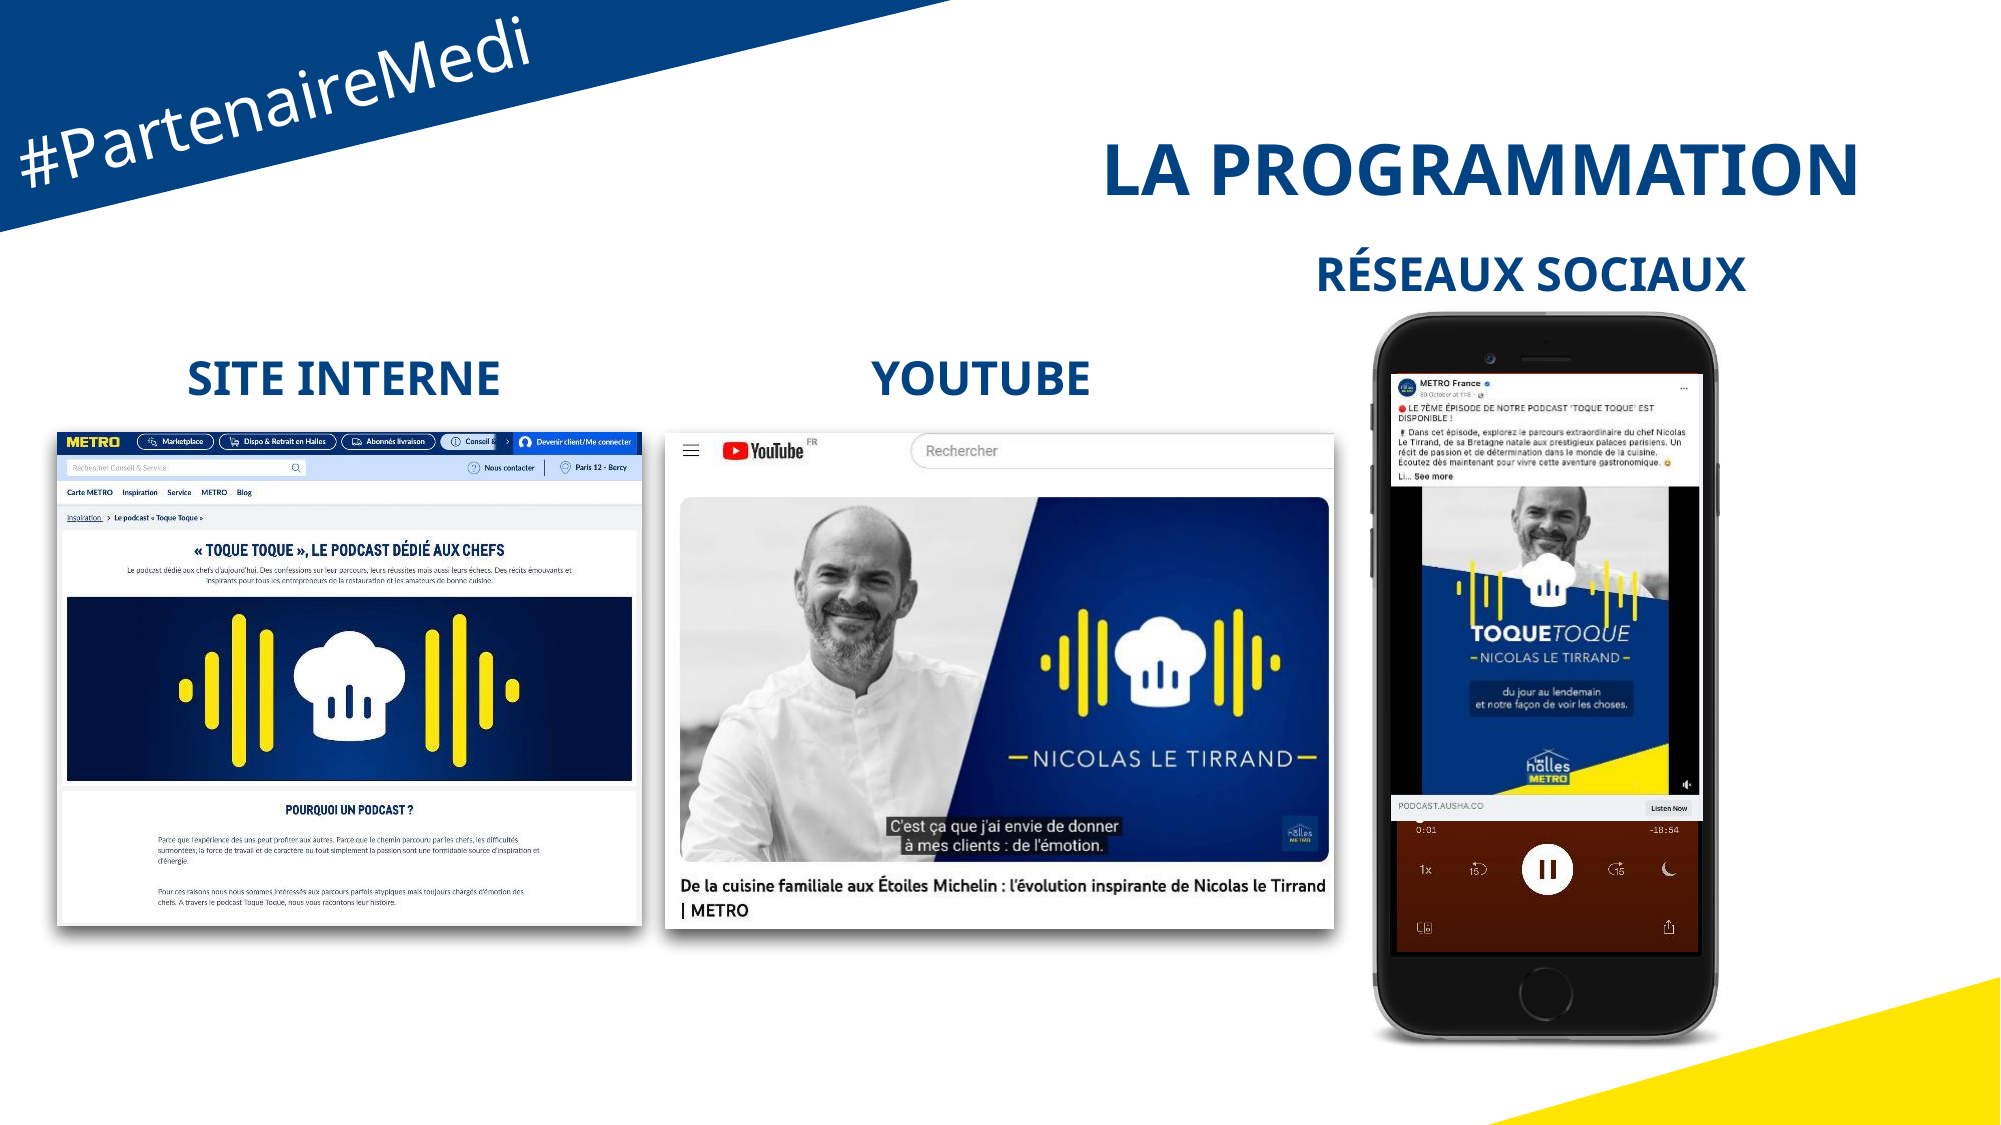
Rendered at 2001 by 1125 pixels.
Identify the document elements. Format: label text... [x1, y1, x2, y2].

text_box RÉSEAUX SOCIAUX [1313, 242, 1771, 277]
list #PartenaireMedia [10, 3, 550, 205]
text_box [38, 277, 1771, 1085]
title La programmation [344, 134, 1863, 223]
